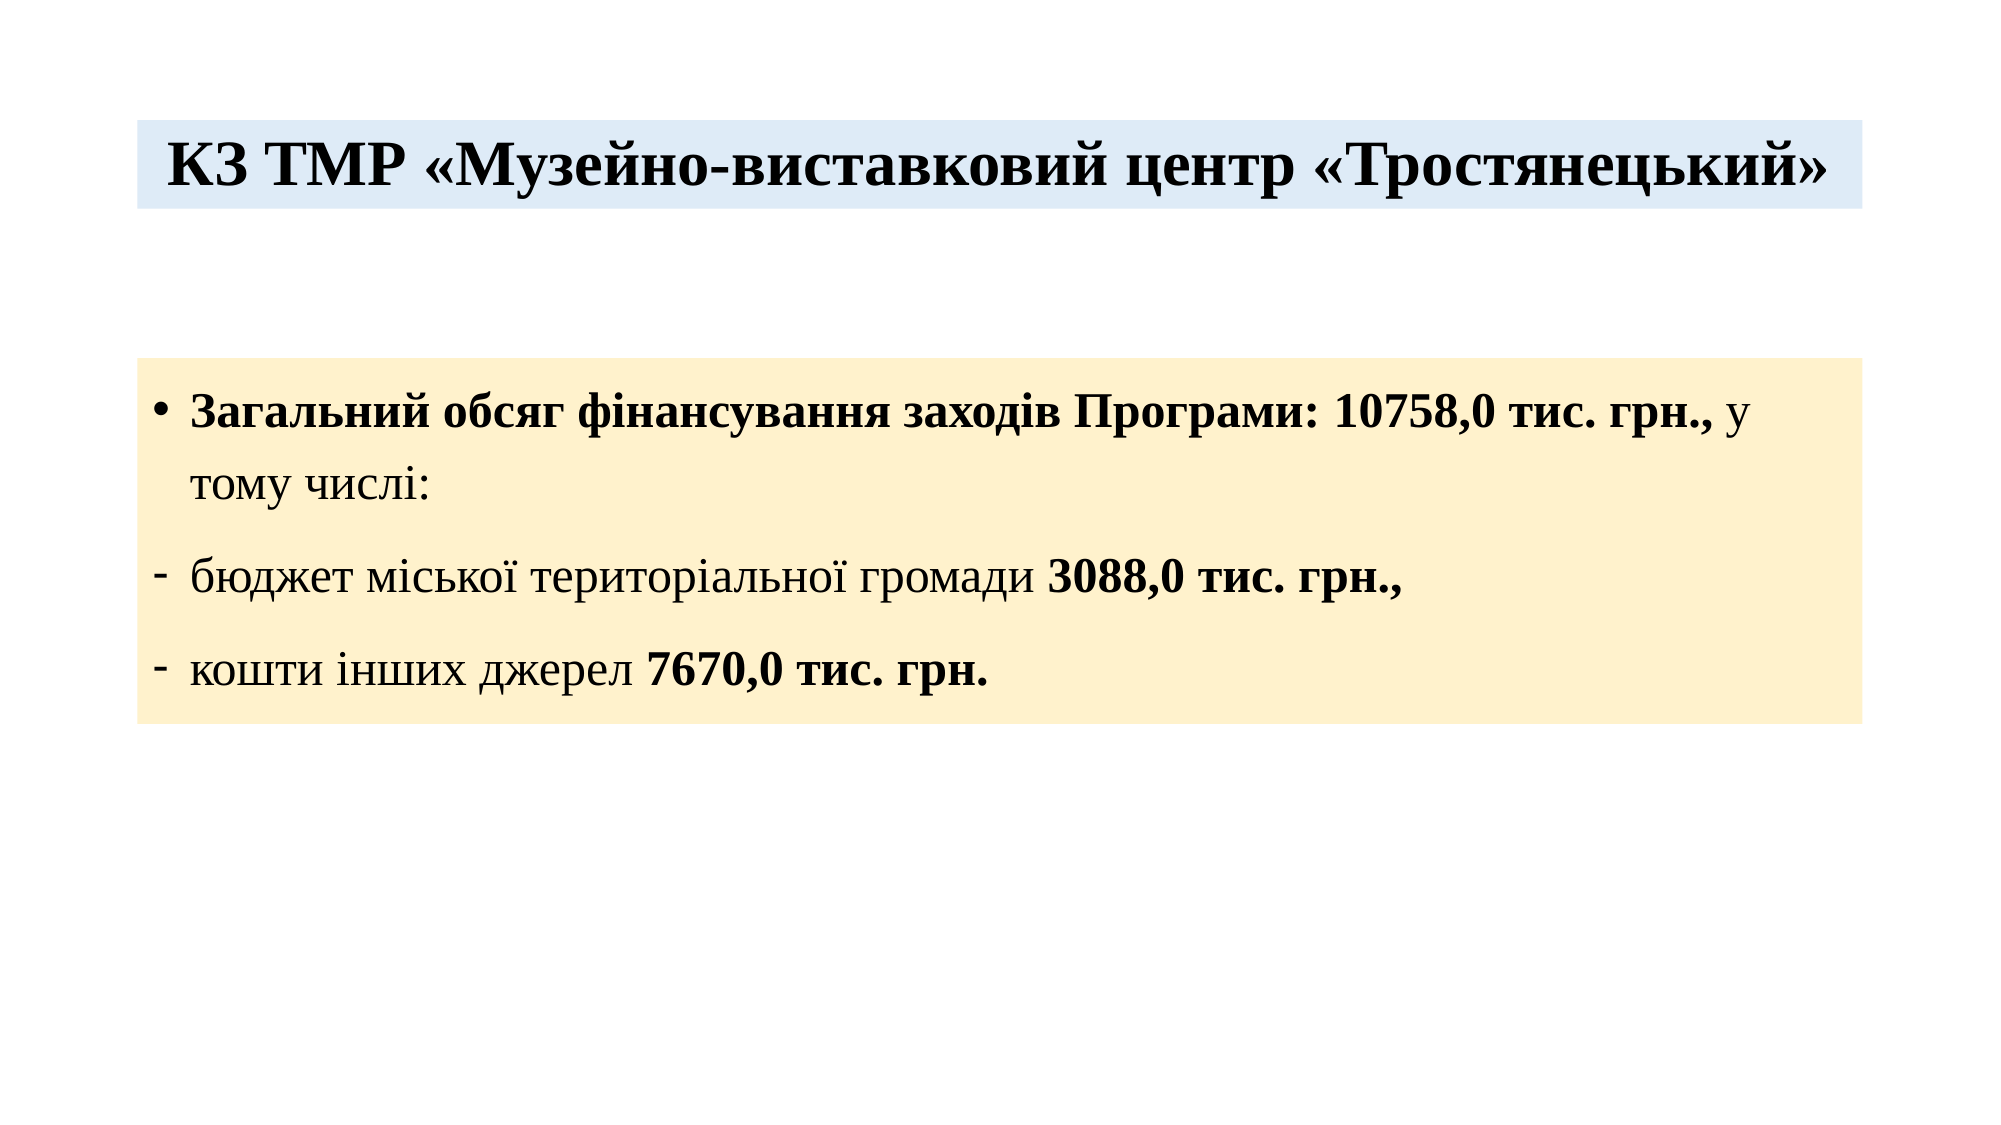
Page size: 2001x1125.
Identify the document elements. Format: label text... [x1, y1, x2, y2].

list Загальний обсяг фінансування заходів Програми: 10758,0 тис. грн., у тому числі: бюджет міської територіальної громади 3088,0 тис. грн., кошти інших джерел 7670,0 тис. грн. [137, 358, 1863, 724]
title КЗ ТМР «Музейно-виставковий центр «Тростянецький» [137, 120, 1863, 209]
